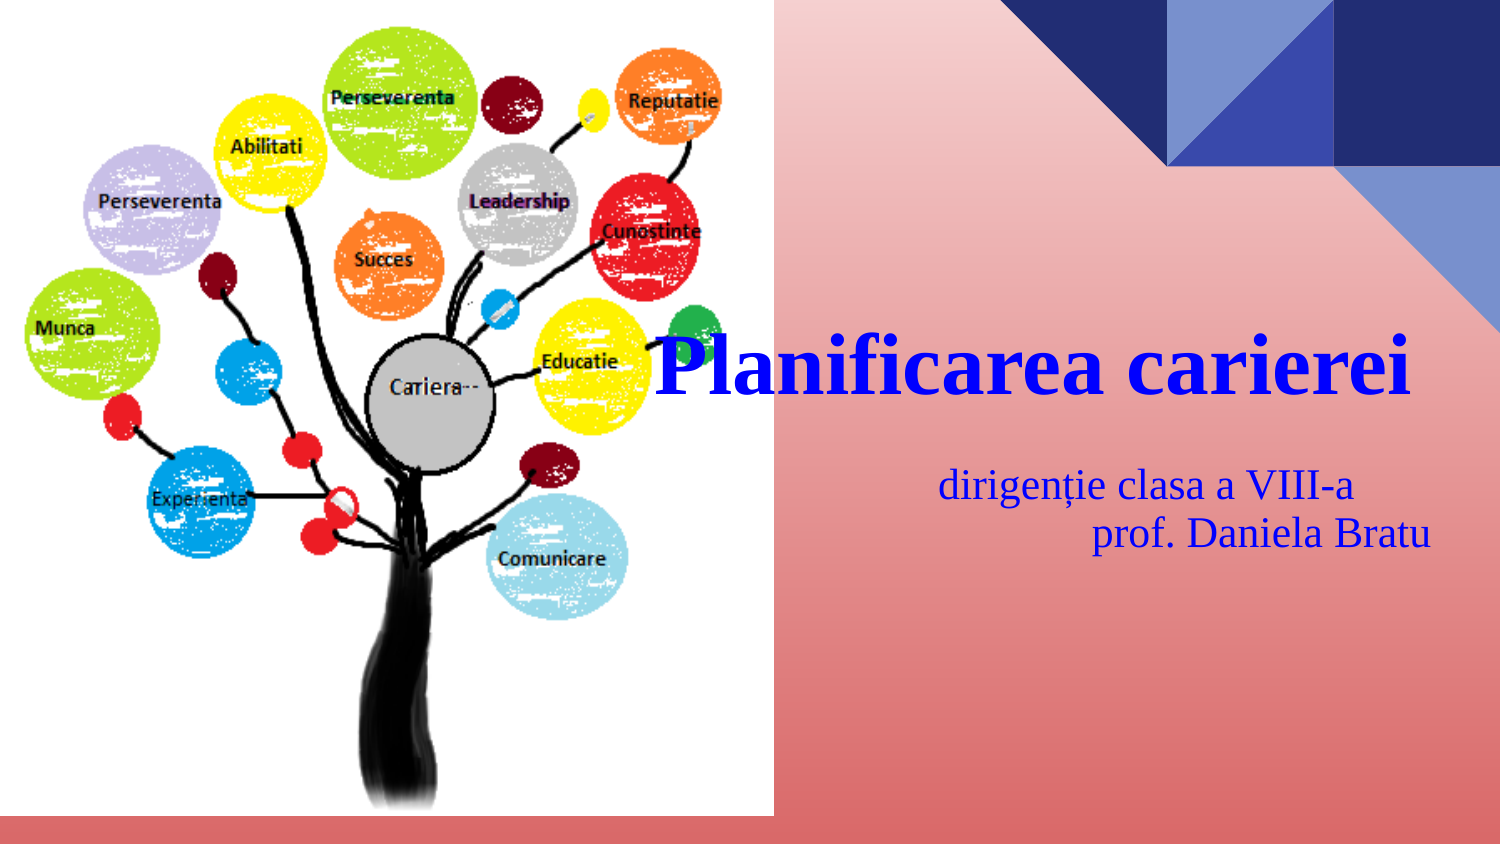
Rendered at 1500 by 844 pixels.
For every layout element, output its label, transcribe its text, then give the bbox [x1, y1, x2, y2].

title Planificarea carierei [777, 291, 1447, 429]
subtitle dirigenție clasa a VIII-a prof. Daniela Bratu [777, 445, 1447, 605]
picture [0, 0, 774, 816]
